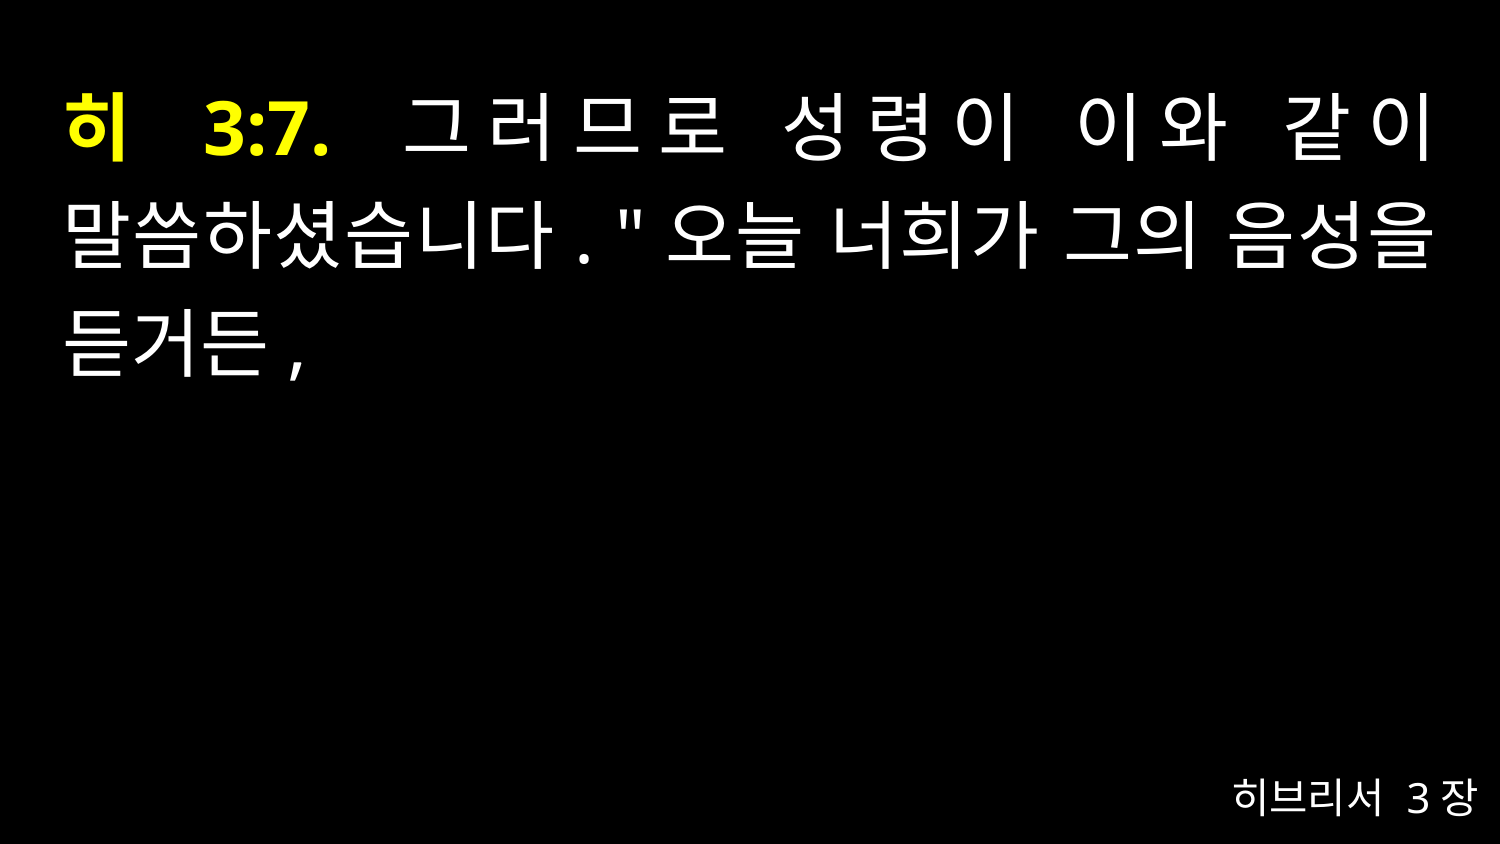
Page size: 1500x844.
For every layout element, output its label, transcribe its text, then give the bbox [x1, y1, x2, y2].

subtitle 히브리서 3장 [916, 770, 1500, 844]
title 히 3:7. 그러므로 성령이 이와 같이 말씀하셨습니다. "오늘 너희가 그의 음성을 듣거든, [0, 0, 1500, 844]
